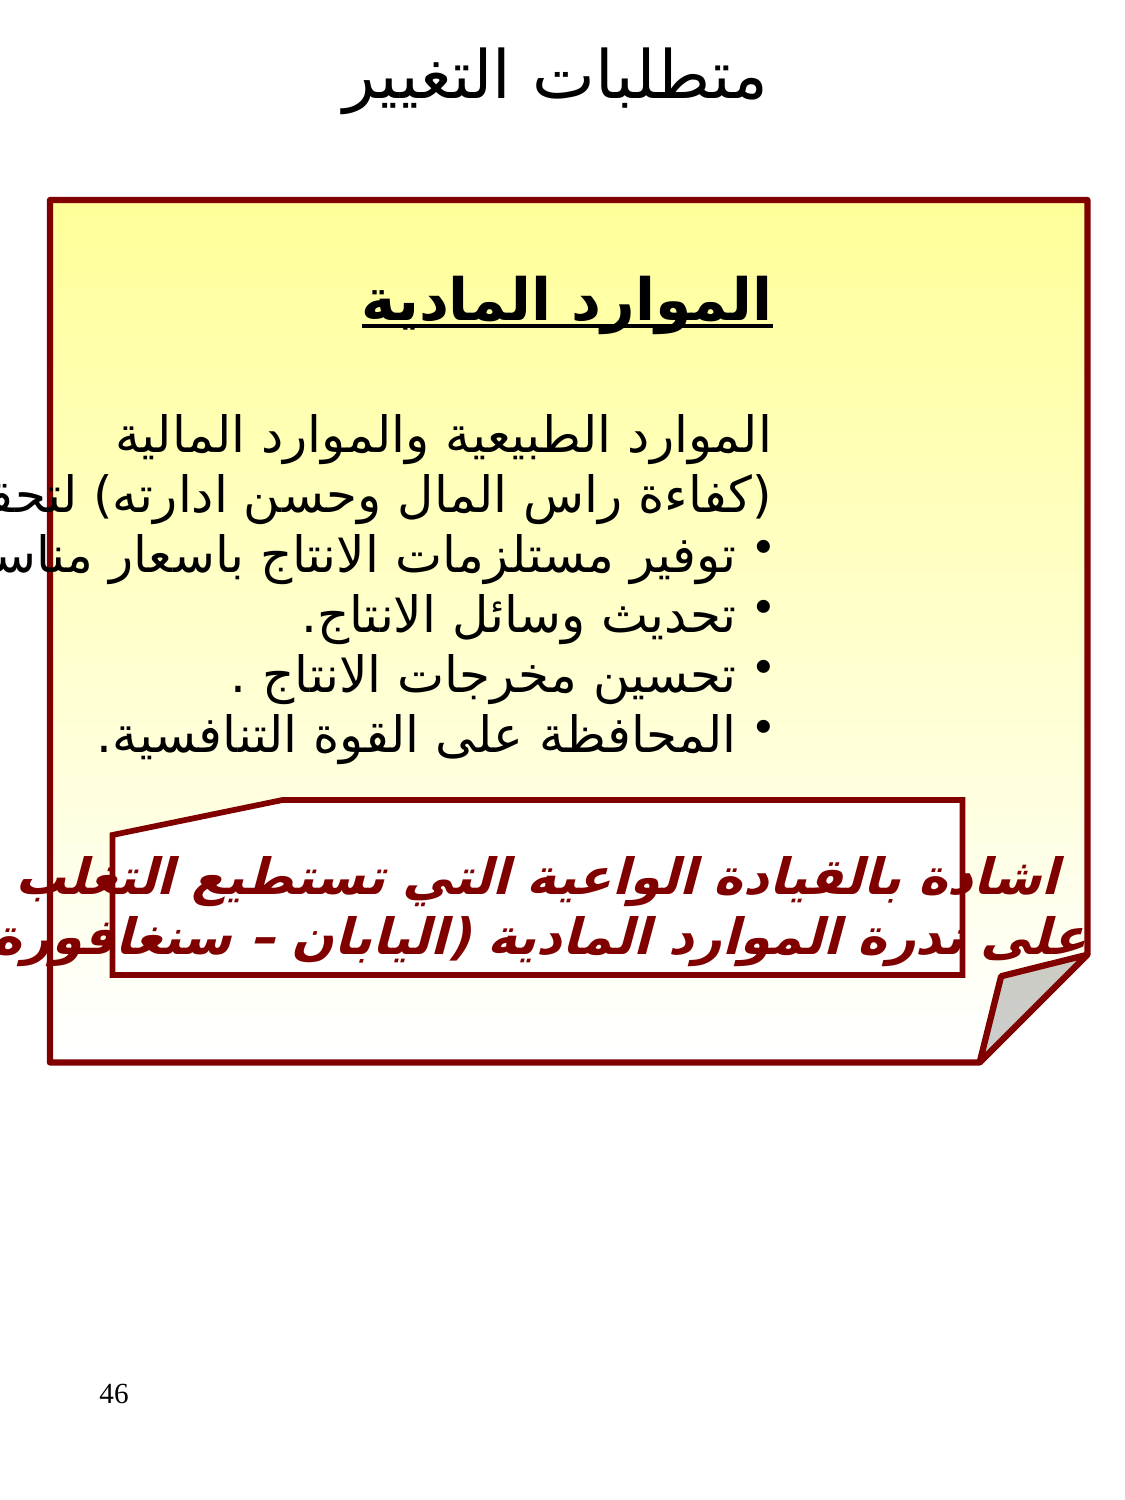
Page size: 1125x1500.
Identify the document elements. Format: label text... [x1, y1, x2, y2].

text_box اشادة بالقيادة الواعية التي تستطيع التغلب على ندرة الموارد المادية (اليابان – سنغافورة) [112, 800, 963, 976]
text_box الموارد المادية الموارد الطبيعية والموارد المالية (كفاءة راس المال وحسن ادارته) لتحقيق : توفير مستلزمات الانتاج باسعار مناسبة وتوقيت مناسب. تحديث وسائل الانتاج. تحسين مخرجات الانتاج . المحافظة على القوة التنافسية. [49, 200, 1088, 1063]
slide_number 46 [84, 1366, 319, 1467]
text_box متطلبات التغيير [99, 24, 1013, 120]
